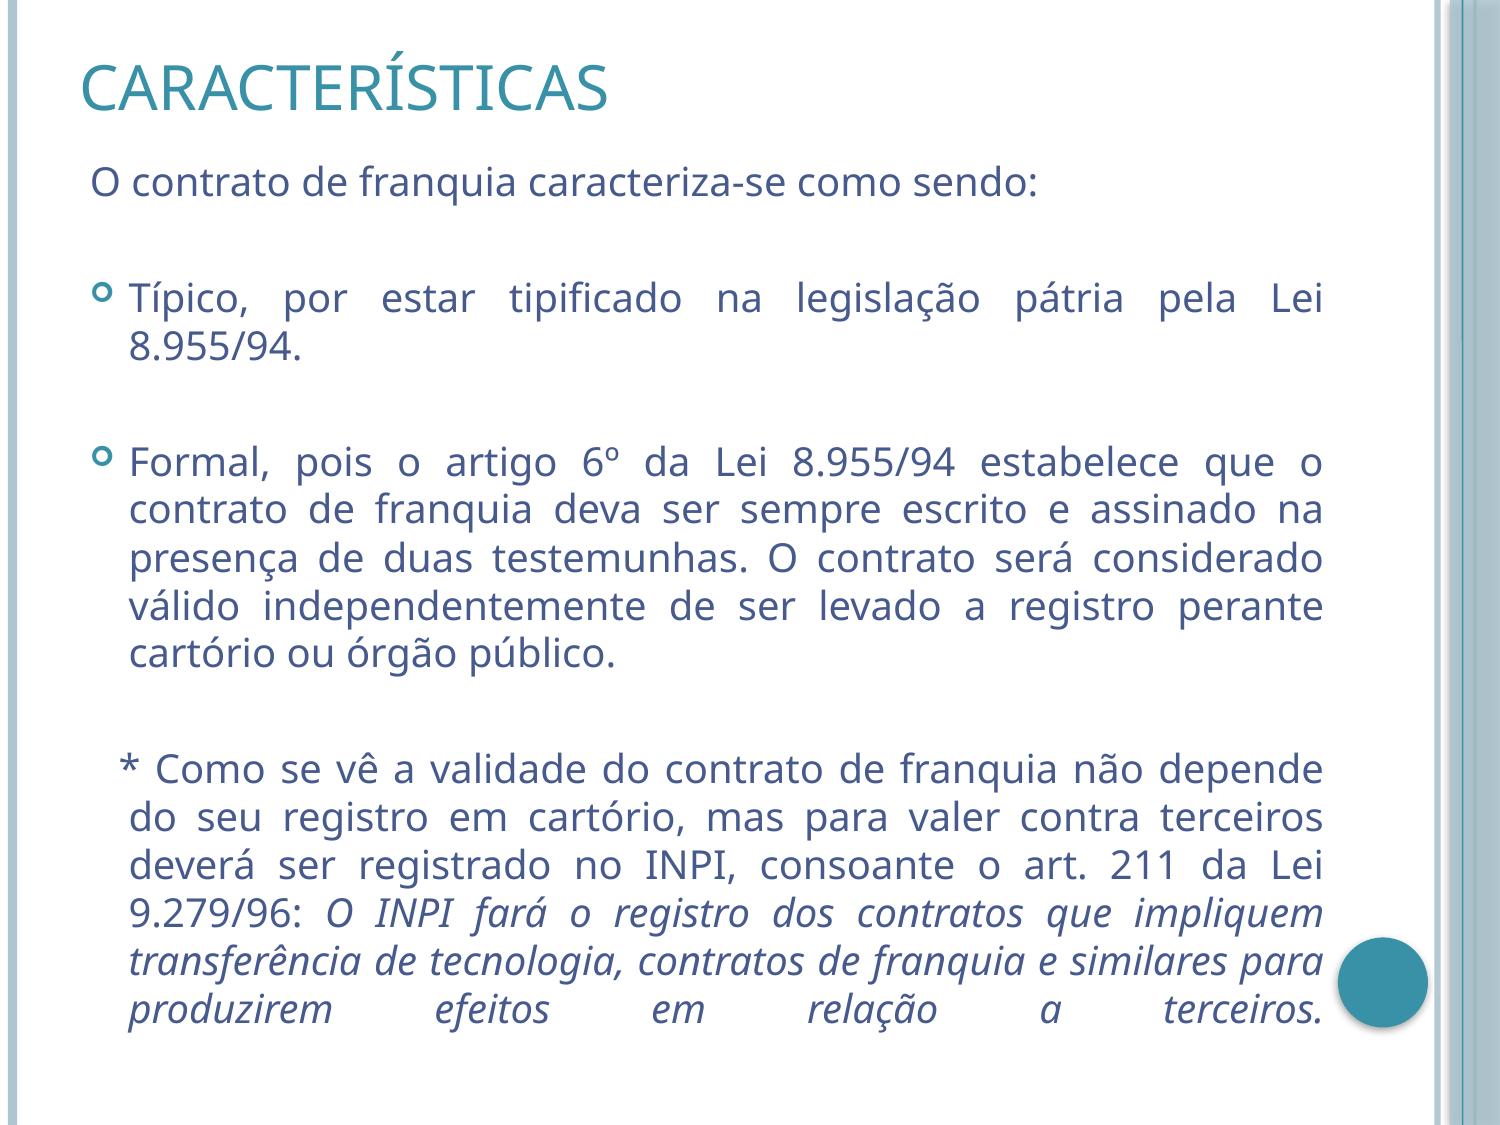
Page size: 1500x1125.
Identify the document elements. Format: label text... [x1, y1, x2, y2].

list O contrato de franquia caracteriza-se como sendo: Típico, por estar tipificado na legislação pátria pela Lei 8.955/94. Formal, pois o artigo 6º da Lei 8.955/94 estabelece que o contrato de franquia deva ser sempre escrito e assinado na presença de duas testemunhas. O contrato será considerado válido independentemente de ser levado a registro perante cartório ou órgão público. * Como se vê a validade do contrato de franquia não depende do seu registro em cartório, mas para valer contra terceiros deverá ser registrado no INPI, consoante o art. 211 da Lei 9.279/96: O INPI fará o registro dos contratos que impliquem transferência de tecnologia, contratos de franquia e similares para produzirem efeitos em relação a terceiros. [75, 149, 1341, 1094]
title Características [64, 0, 1290, 131]
